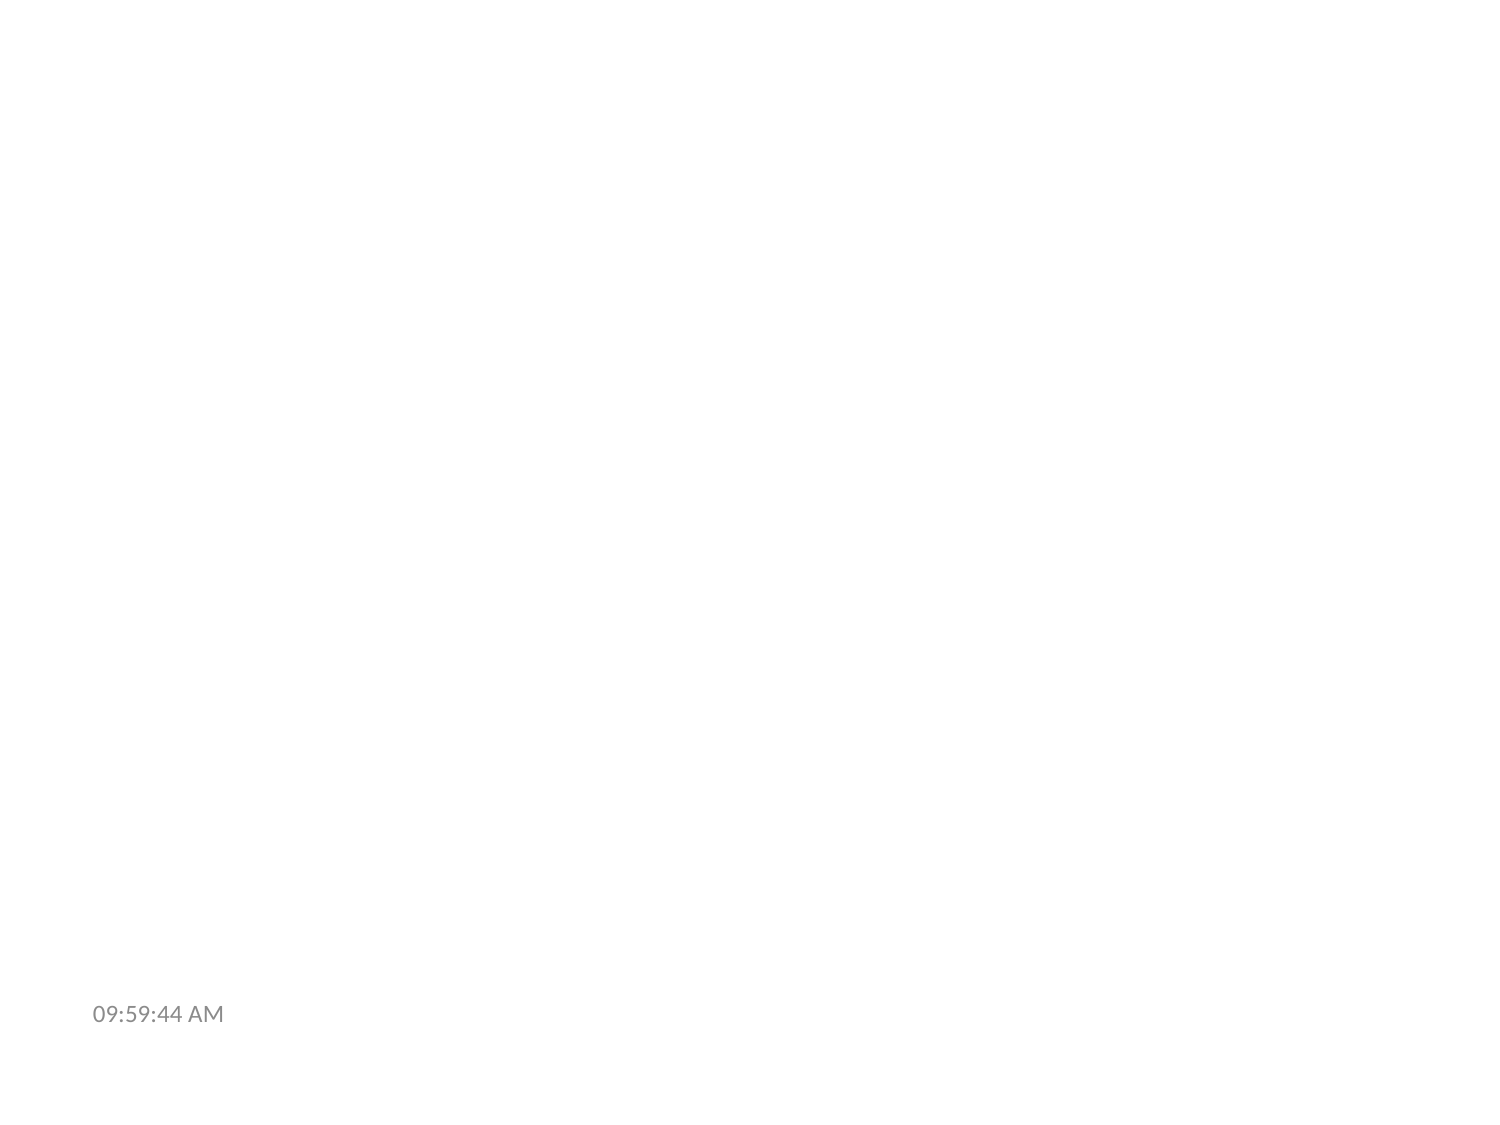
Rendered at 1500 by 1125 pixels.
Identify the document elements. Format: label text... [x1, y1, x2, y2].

text_box 3:35:09 PM [77, 982, 428, 1043]
